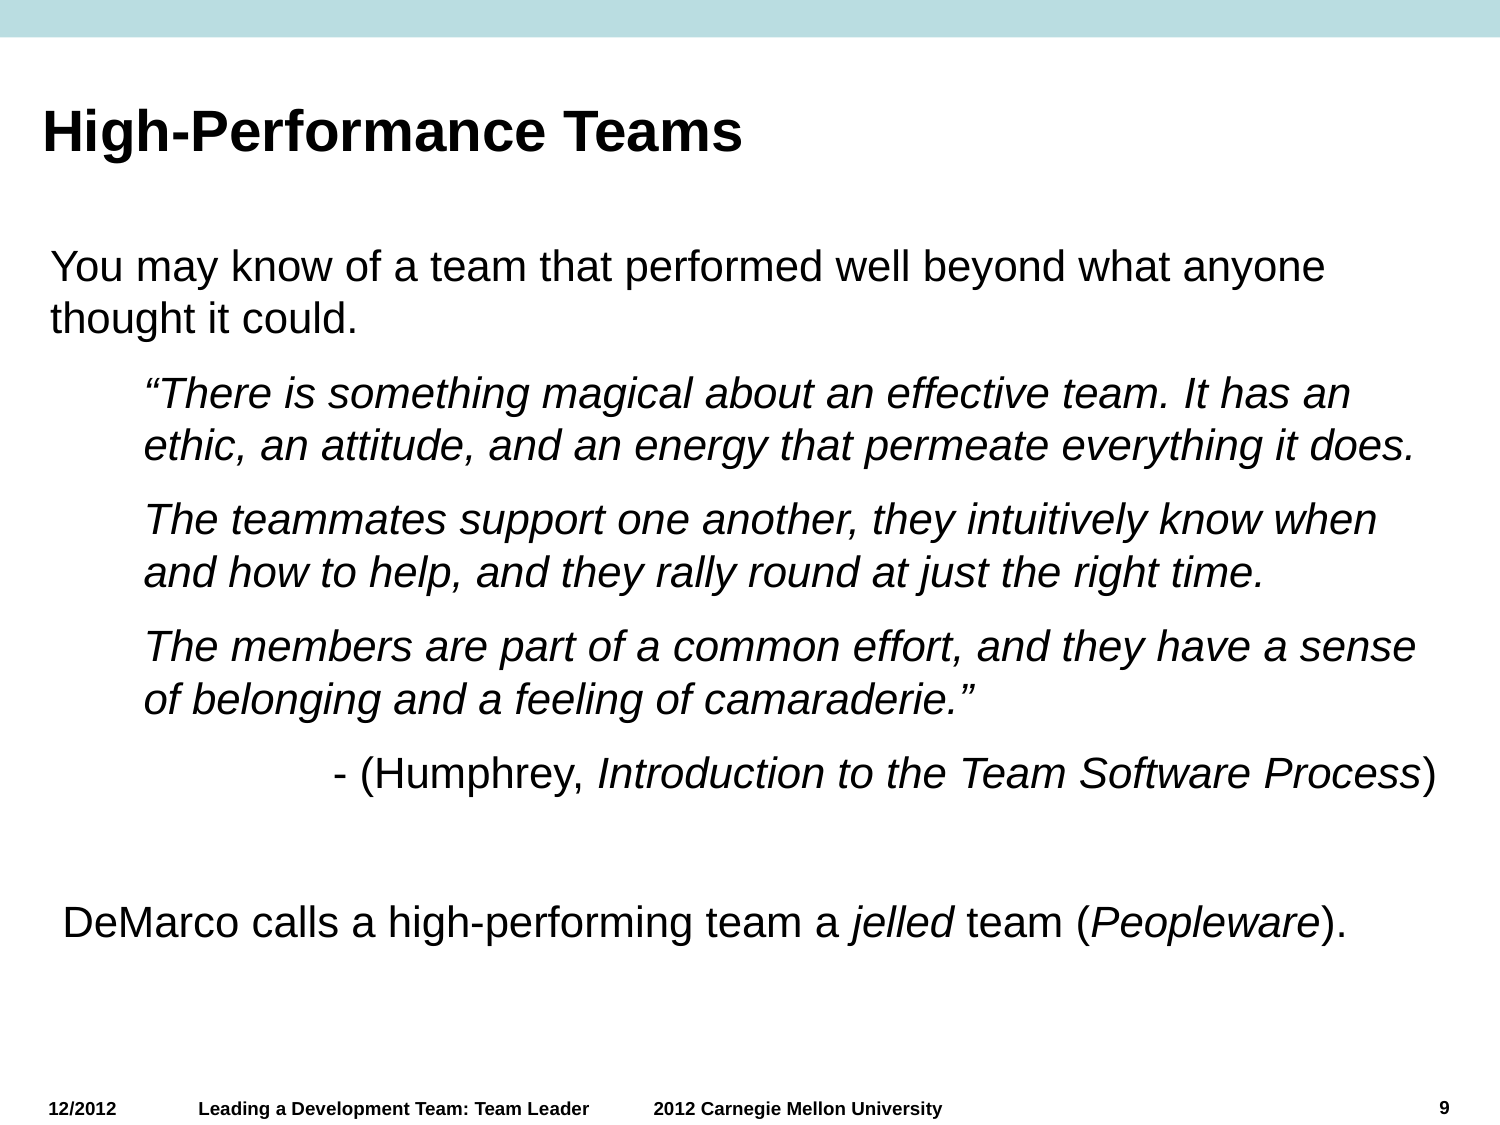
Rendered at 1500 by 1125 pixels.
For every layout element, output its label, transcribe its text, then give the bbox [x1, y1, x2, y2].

title High-Performance Teams [42, 106, 1438, 164]
list You may know of a team that performed well beyond what anyone thought it could. “There is something magical about an effective team. It has an ethic, an attitude, and an energy that permeate everything it does. The teammates support one another, they intuitively know when and how to help, and they rally round at just the right time. The members are part of a common effort, and they have a sense of belonging and a feeling of camaraderie.” - (Humphrey, Introduction to the Team Software Process) DeMarco calls a high-performing team a jelled team (Peopleware). [50, 237, 1437, 1000]
